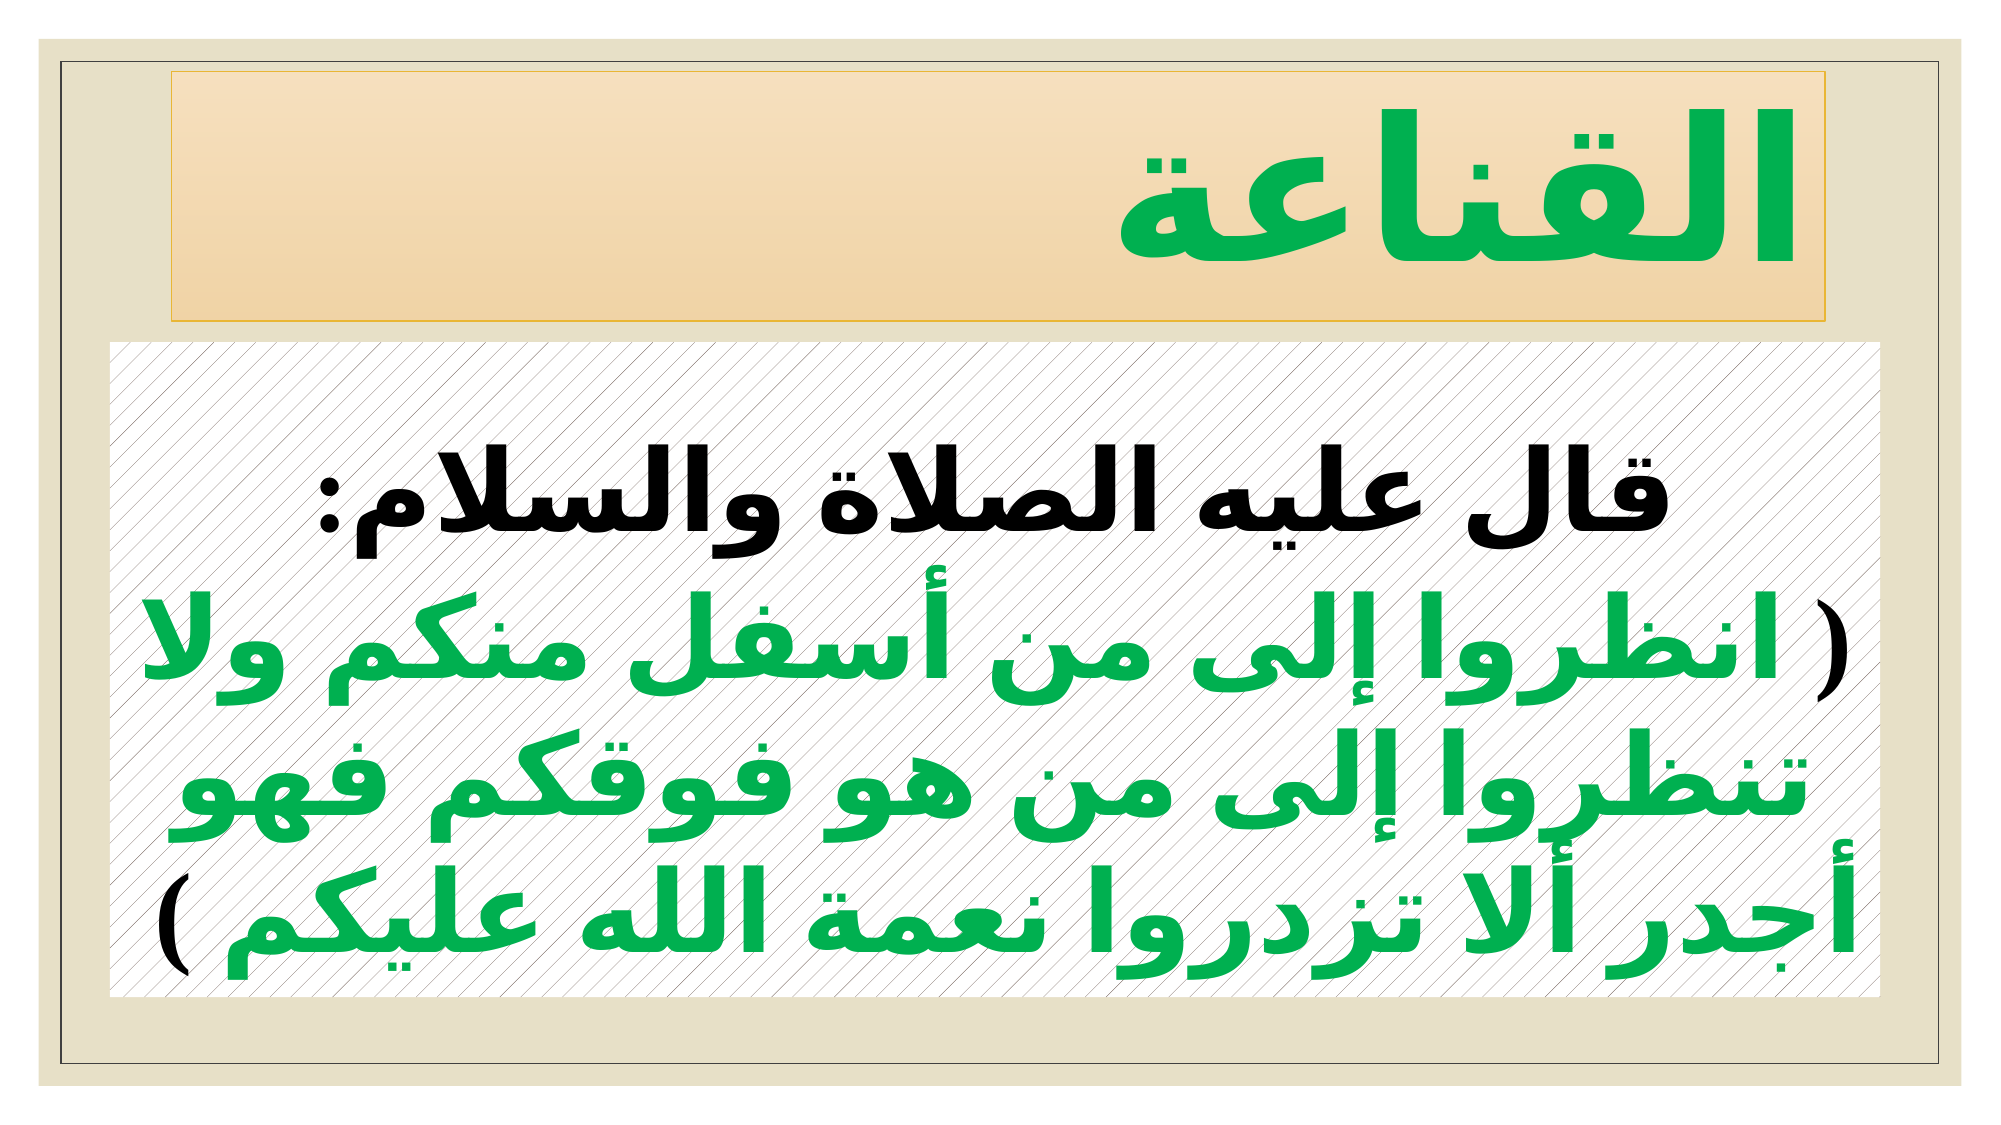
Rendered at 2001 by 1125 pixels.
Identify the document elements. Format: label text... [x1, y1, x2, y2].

list قال عليه الصلاة والسلام: ( انظروا إلى من أسفل منكم ولا تنظروا إلى من هو فوقكم فهو أجدر ألا تزدروا نعمة الله عليكم ) [109, 342, 1881, 998]
title القناعة [171, 71, 1826, 322]
